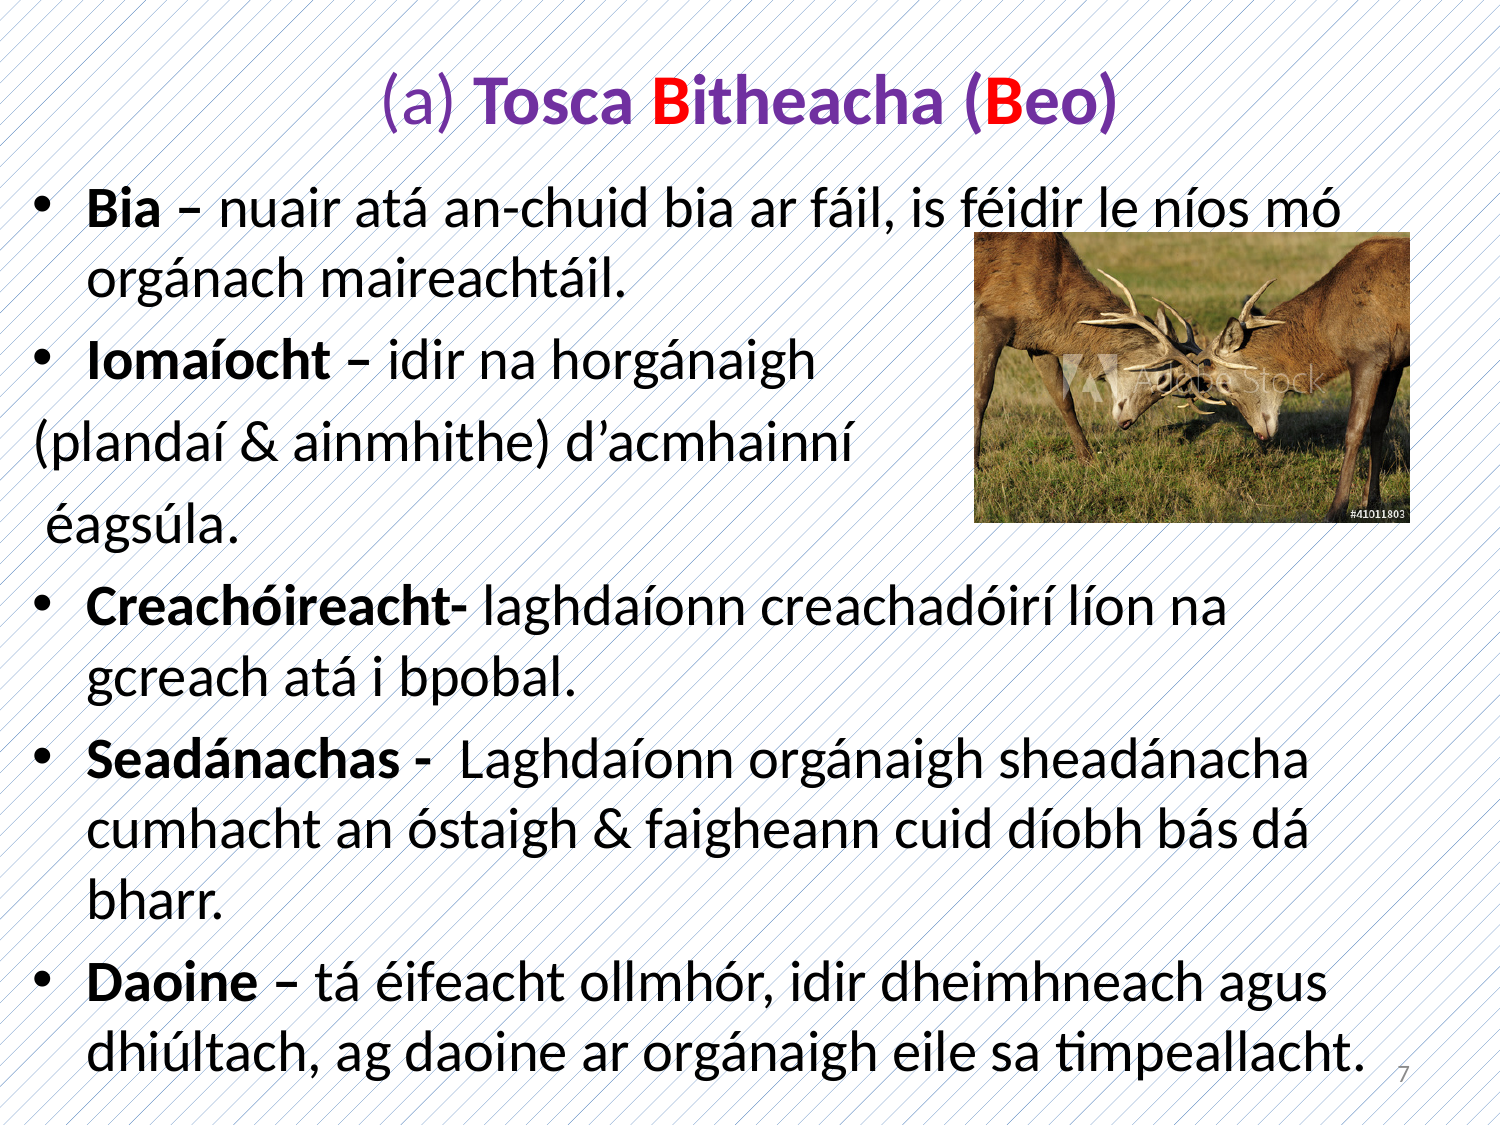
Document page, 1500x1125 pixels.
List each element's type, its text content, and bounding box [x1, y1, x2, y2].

title (a) Tosca Bitheacha (Beo) [75, 45, 1425, 160]
picture [974, 232, 1410, 523]
list Bia – nuair atá an-chuid bia ar fáil, is féidir le níos mó orgánach maireachtáil. Iomaíocht – idir na horgánaigh (plandaí & ainmhithe) d’acmhainní éagsúla. Creachóireacht- laghdaíonn creachadóirí líon na gcreach atá i bpobal. Seadánachas - Laghdaíonn orgánaigh sheadánacha cumhacht an óstaigh & faigheann cuid díobh bás dá bharr. Daoine – tá éifeacht ollmhór, idir dheimhneach agus dhiúltach, ag daoine ar orgánaigh eile sa timpeallacht. [17, 160, 1425, 1106]
slide_number 7 [1074, 1042, 1425, 1103]
